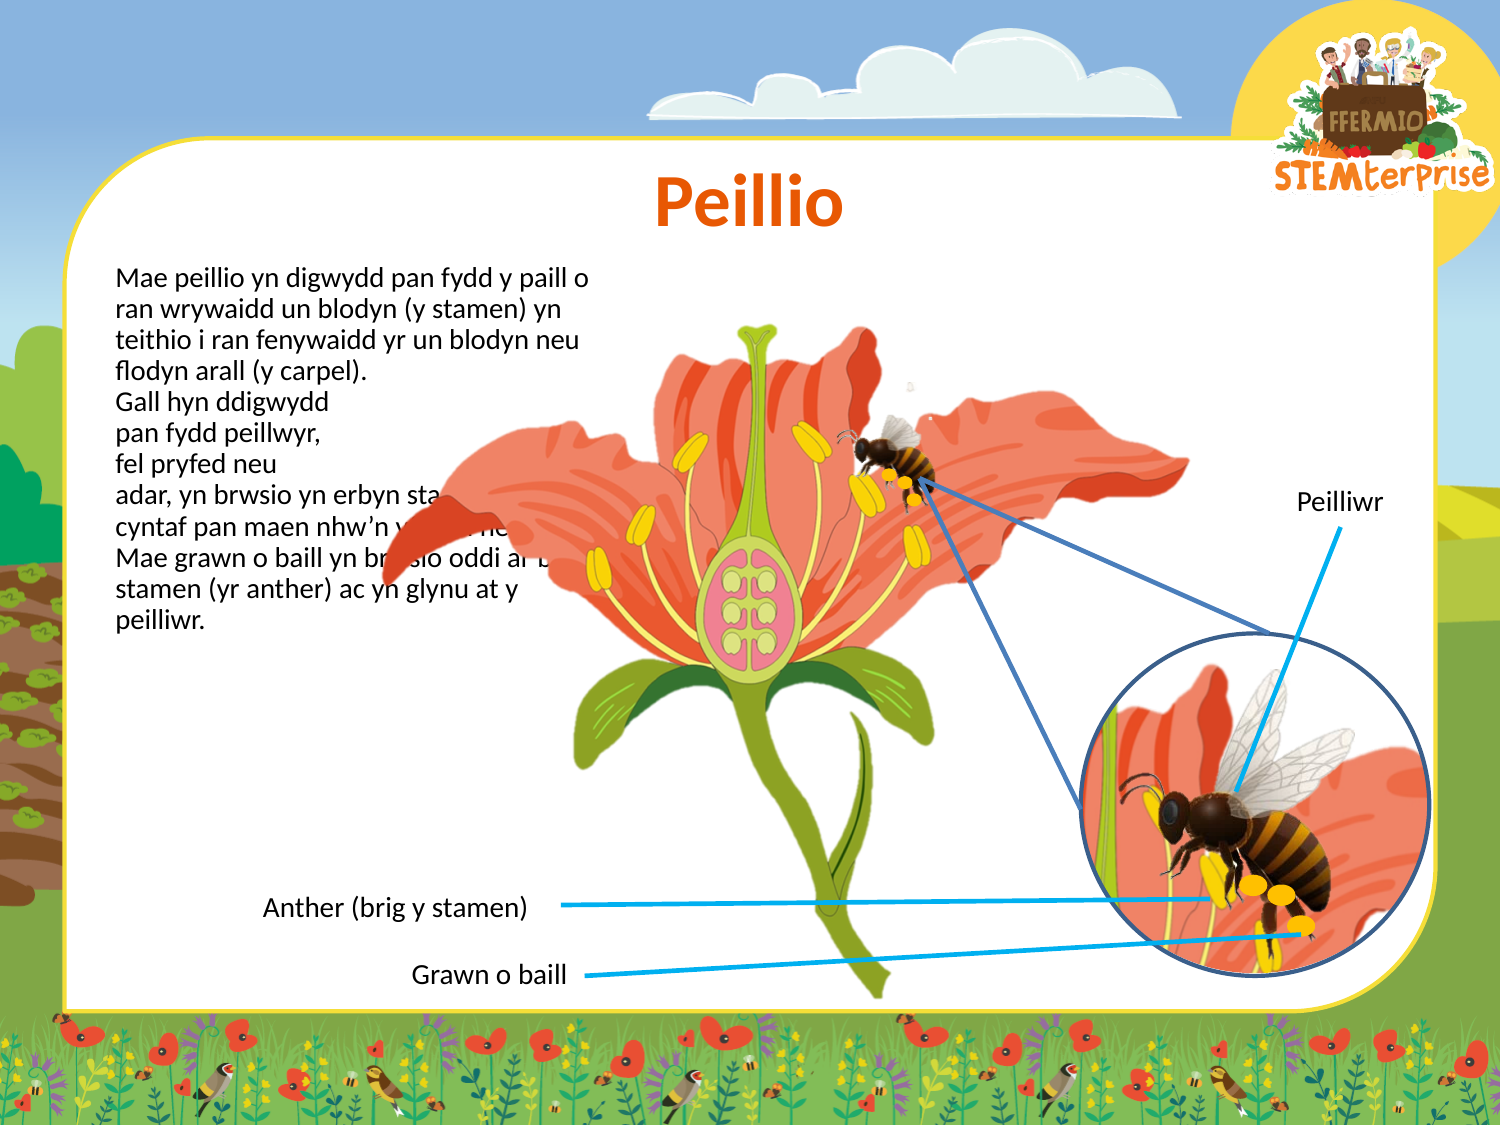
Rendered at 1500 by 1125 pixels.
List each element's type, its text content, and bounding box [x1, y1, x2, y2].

picture [0, 0, 1500, 1125]
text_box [919, 477, 1270, 634]
list Mae peillio yn digwydd pan fydd y paill o ran wrywaidd un blodyn (y stamen) yn teithio i ran fenywaidd yr un blodyn neu flodyn arall (y carpel). Gall hyn ddigwydd pan fydd peillwyr, fel pryfed neu adar, yn brwsio yn erbyn stamen y blodyn cyntaf pan maen nhw’n yfed ei neithdar. Mae grawn o baill yn brwsio oddi ar ben y stamen (yr anther) ac yn glynu at y peilliwr. [100, 255, 621, 646]
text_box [584, 934, 1302, 977]
text_box Anther (brig y stamen) [242, 881, 354, 932]
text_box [560, 898, 1211, 906]
text_box Peilliwr [1222, 475, 1459, 526]
title Peillio [218, 137, 1282, 256]
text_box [1235, 526, 1341, 792]
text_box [919, 642, 1081, 810]
